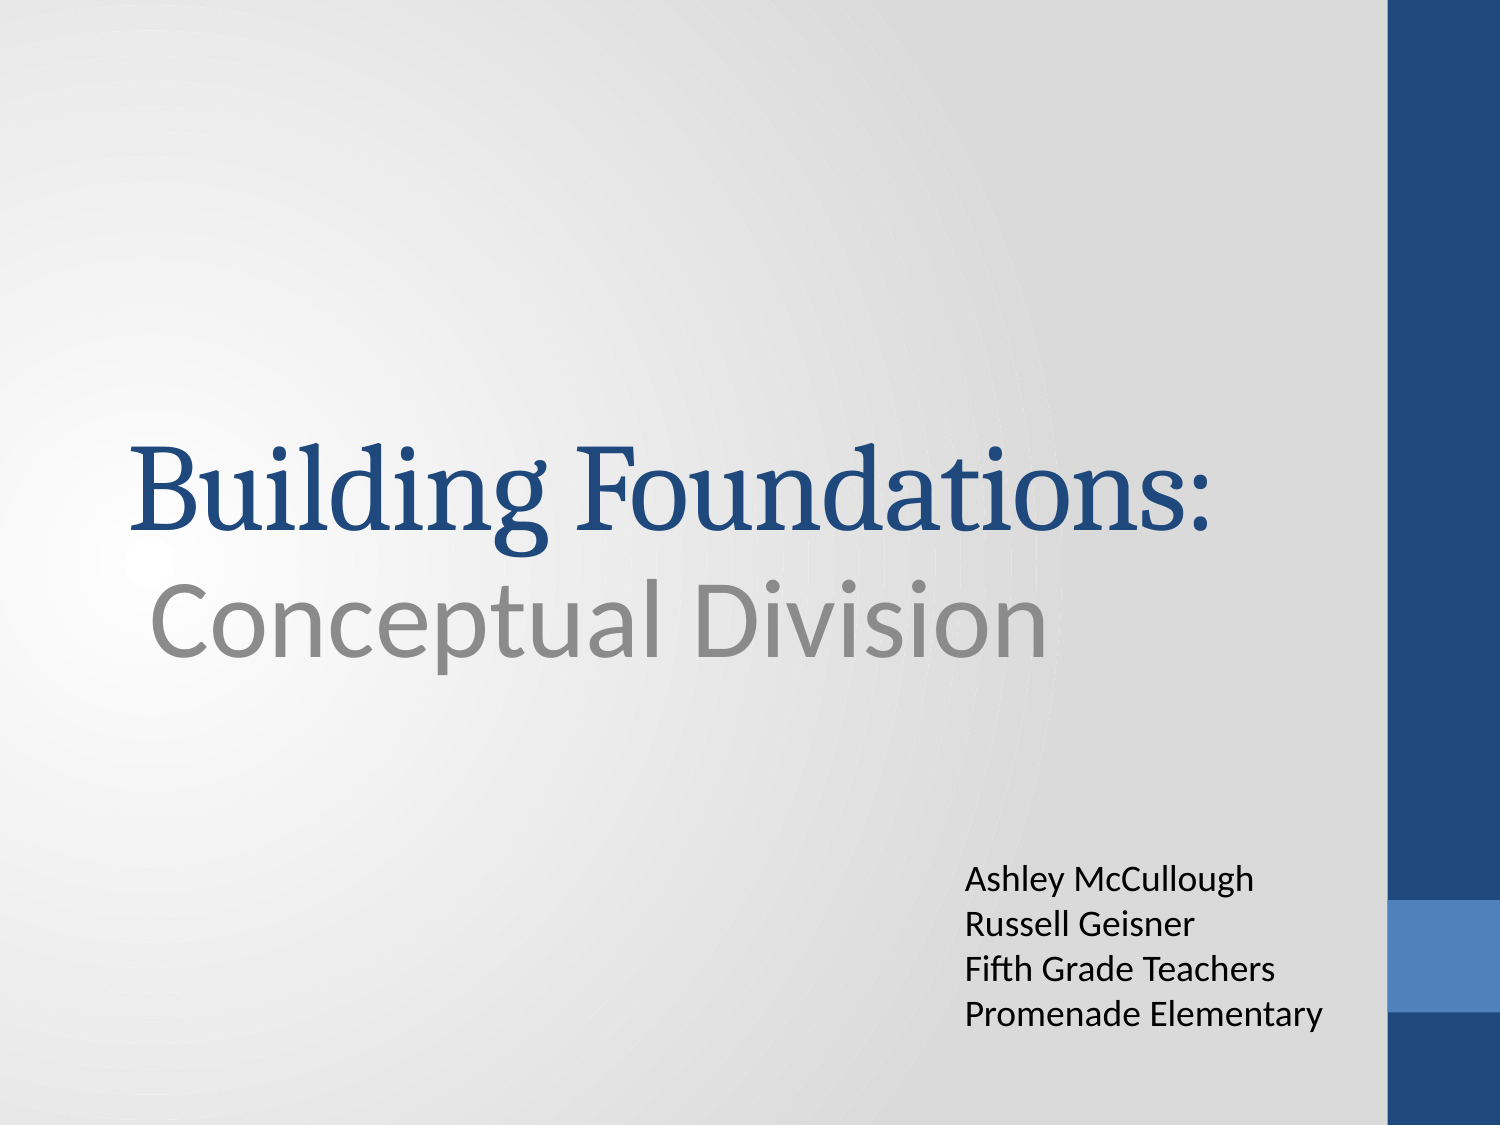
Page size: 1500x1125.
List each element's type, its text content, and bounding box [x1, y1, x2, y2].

text_box Ashley McCullough Russell Geisner Fifth Grade Teachers Promenade Elementary [950, 846, 1450, 1041]
title Building Foundations: [112, 137, 1350, 563]
subtitle Conceptual Division [134, 537, 1195, 713]
